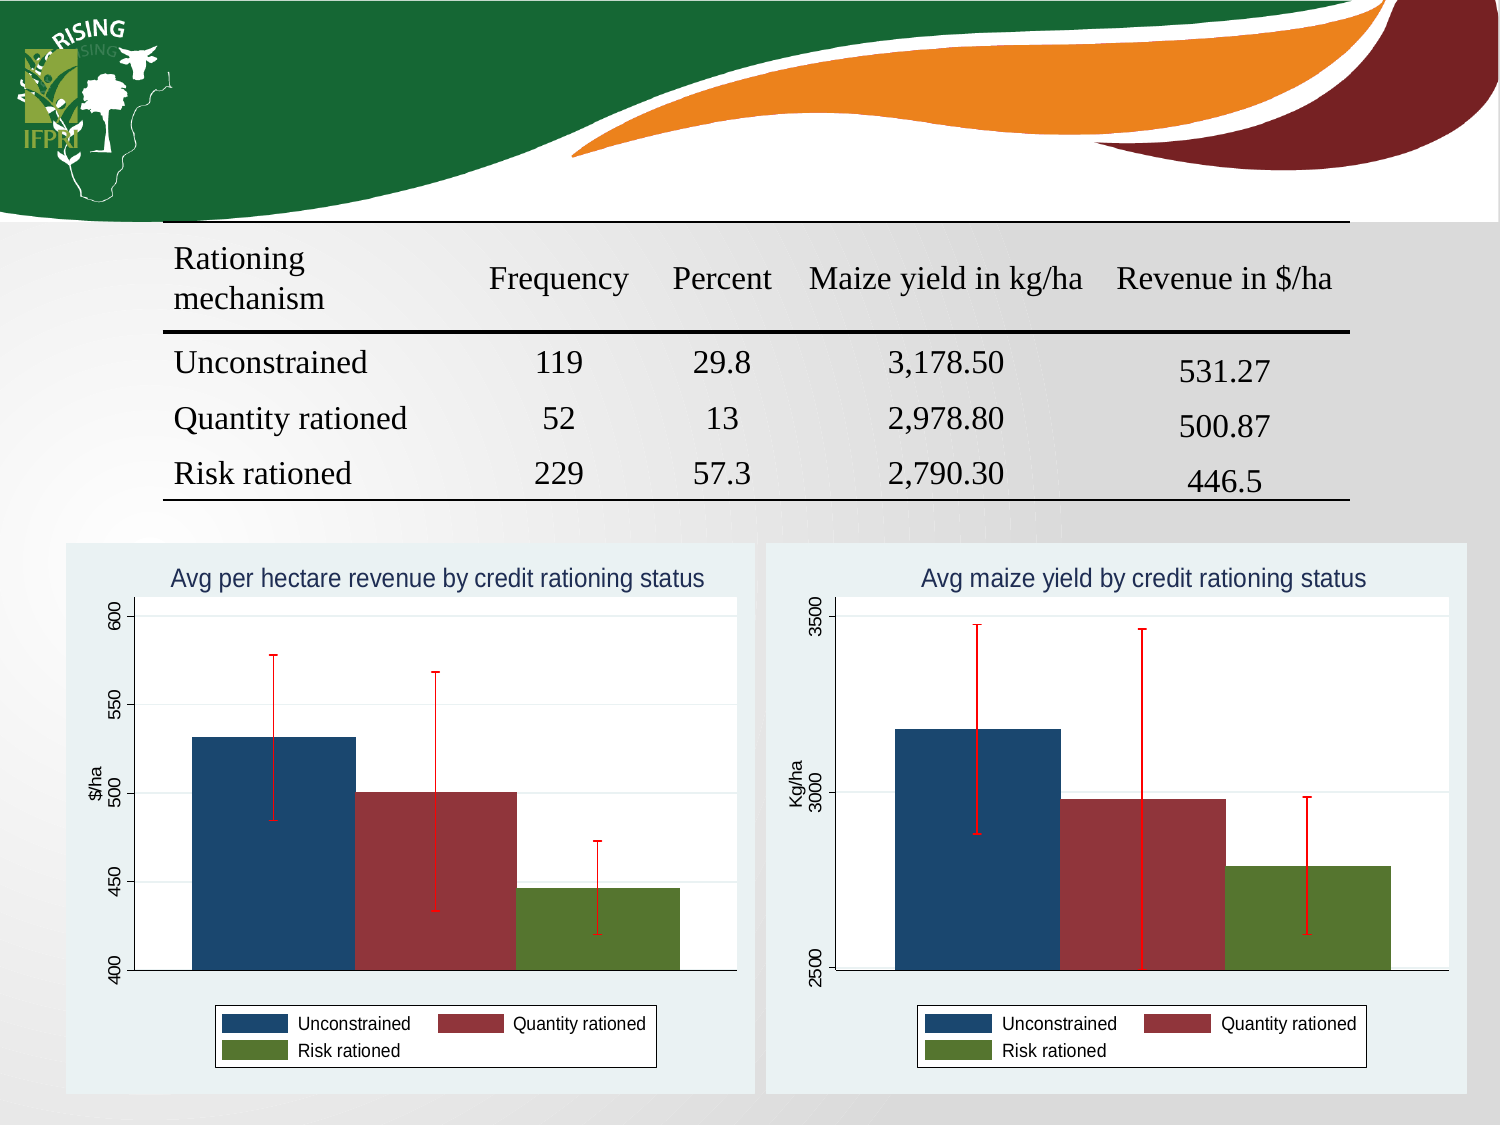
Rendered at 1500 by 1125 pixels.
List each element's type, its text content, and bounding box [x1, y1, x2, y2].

table_cell 229 [467, 445, 652, 499]
table_cell Risk rationed [163, 445, 467, 499]
table_header Frequency [467, 223, 652, 330]
table_cell 446.5 [1100, 445, 1350, 499]
table_cell Unconstrained [163, 334, 467, 390]
table_cell 29.8 [652, 334, 793, 390]
table_cell 119 [467, 334, 652, 390]
picture [0, 0, 1499, 222]
table_cell 52 [467, 390, 652, 445]
table_cell 2,790.30 [793, 445, 1100, 499]
table_header Revenue in $/ha [1100, 223, 1350, 330]
table_cell 3,178.50 [793, 334, 1100, 390]
table_cell Quantity rationed [163, 390, 467, 445]
table_cell 2,978.80 [793, 390, 1100, 445]
table_cell 500.87 [1100, 390, 1350, 445]
table_header Maize yield in kg/ha [793, 223, 1100, 330]
table_header Percent [652, 223, 793, 330]
table_cell 57.3 [652, 445, 793, 499]
table_cell 13 [652, 390, 793, 445]
table_cell 531.27 [1100, 334, 1350, 390]
table_header Rationing mechanism [163, 223, 467, 330]
picture [59, 536, 1474, 1101]
